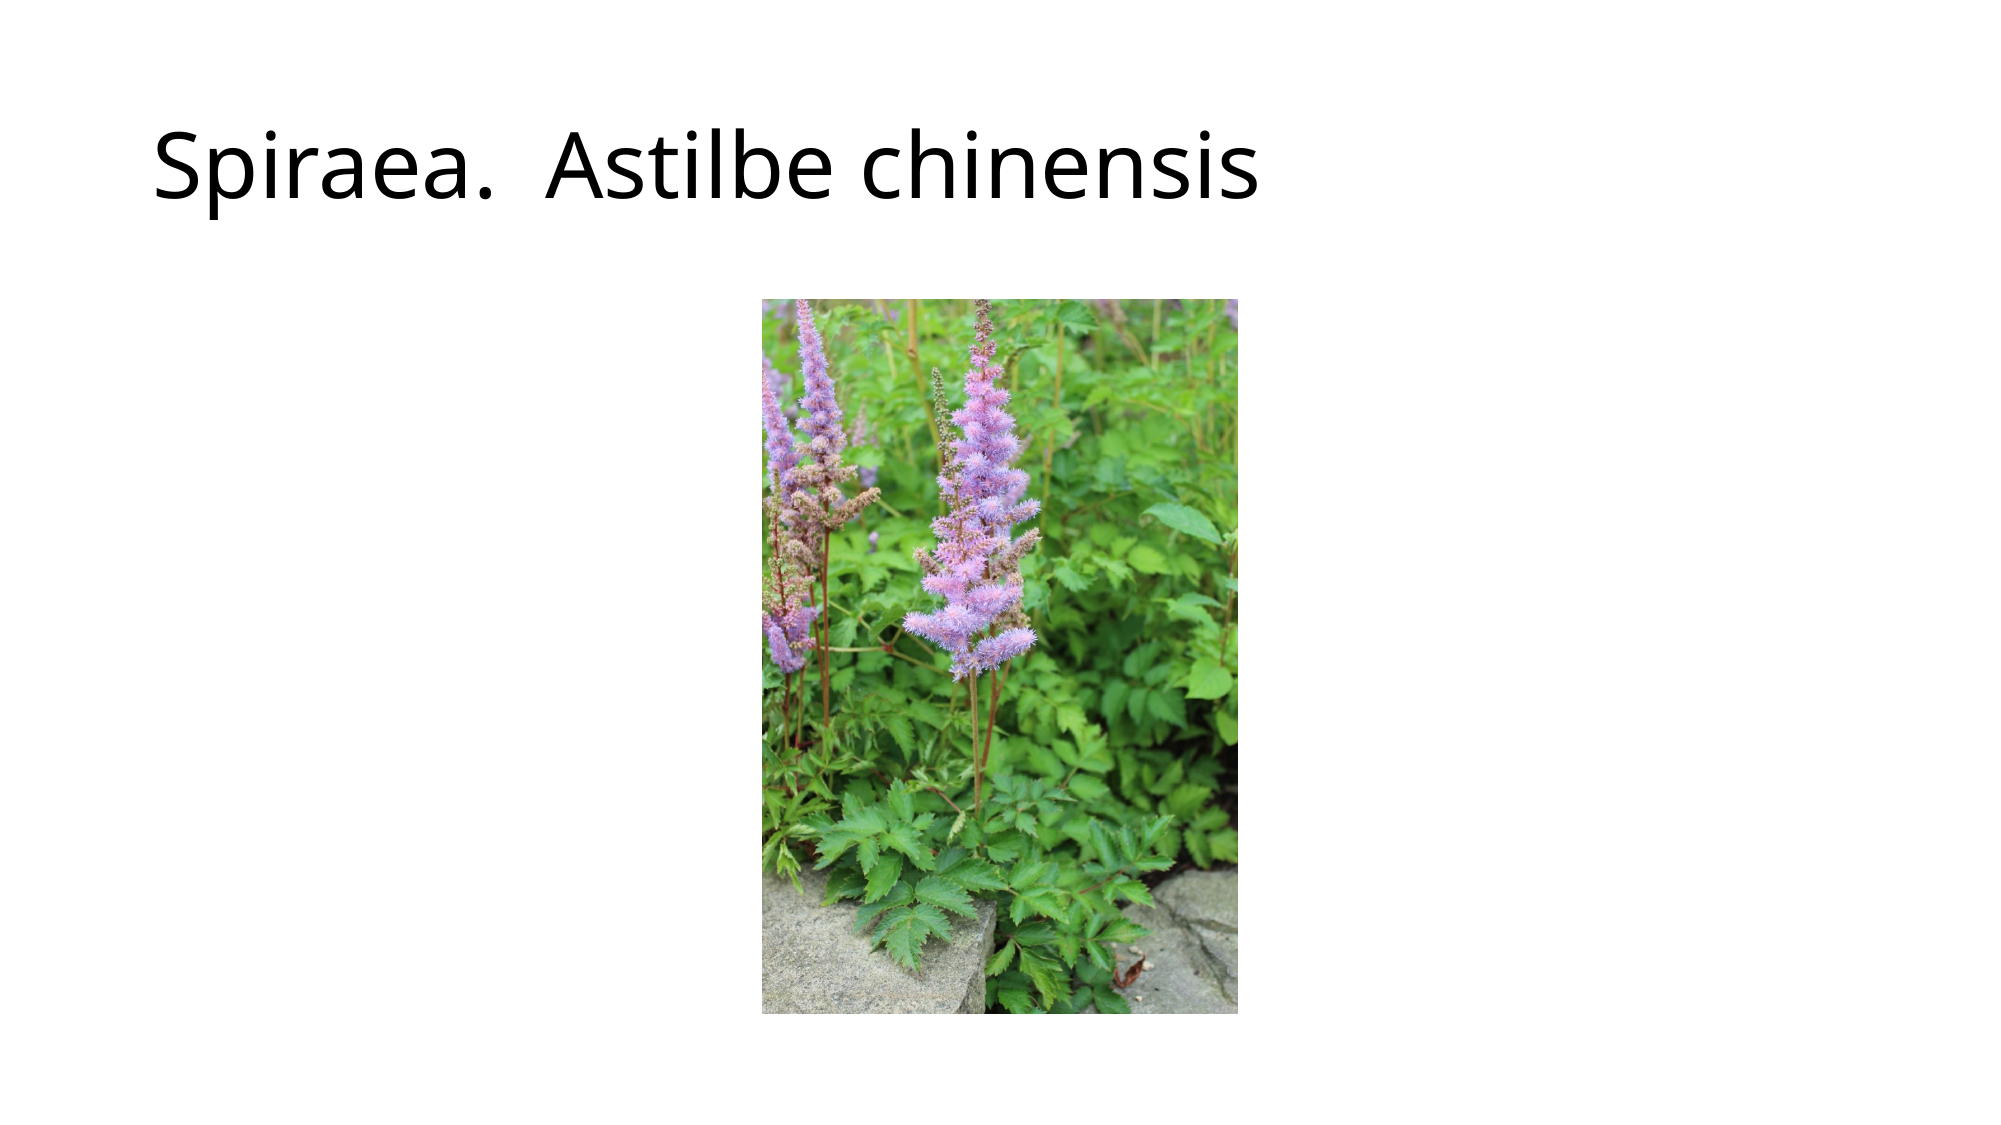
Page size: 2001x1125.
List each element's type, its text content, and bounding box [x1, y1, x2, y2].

title Spiraea. Astilbe chinensis [137, 59, 1863, 278]
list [761, 299, 1238, 1014]
